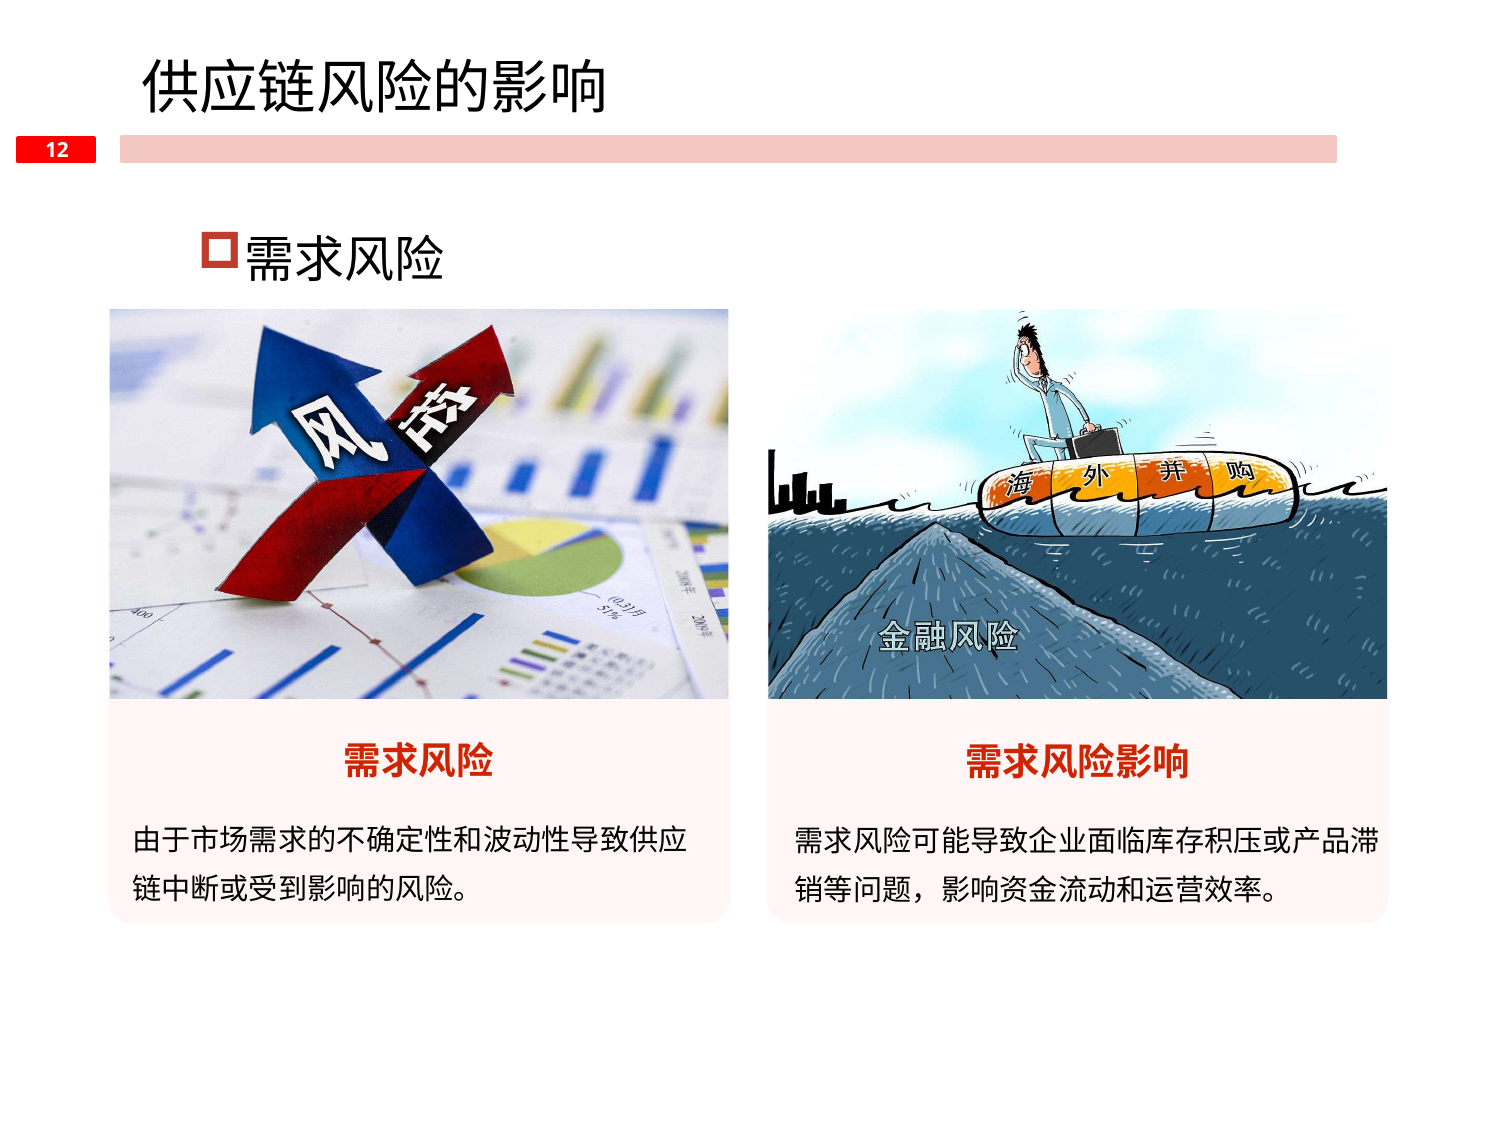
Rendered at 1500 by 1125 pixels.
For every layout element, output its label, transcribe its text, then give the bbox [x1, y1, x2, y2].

text_box 需求风险影响 [828, 726, 1328, 787]
picture [768, 309, 1388, 699]
picture [109, 309, 729, 699]
text_box [108, 705, 730, 924]
text_box 需求风险 [169, 725, 669, 786]
text_box 需求风险 [182, 219, 1168, 314]
text_box 由于市场需求的不确定性和波动性导致供应链中断或受到影响的风险。 [123, 803, 706, 905]
text_box [767, 706, 1389, 924]
text_box [17, 129, 97, 189]
text_box 需求风险可能导致企业面临库存积压或产品滞销等问题，影响资金流动和运营效率。 [786, 804, 1412, 906]
text_box 供应链风险的影响 [126, 42, 623, 128]
